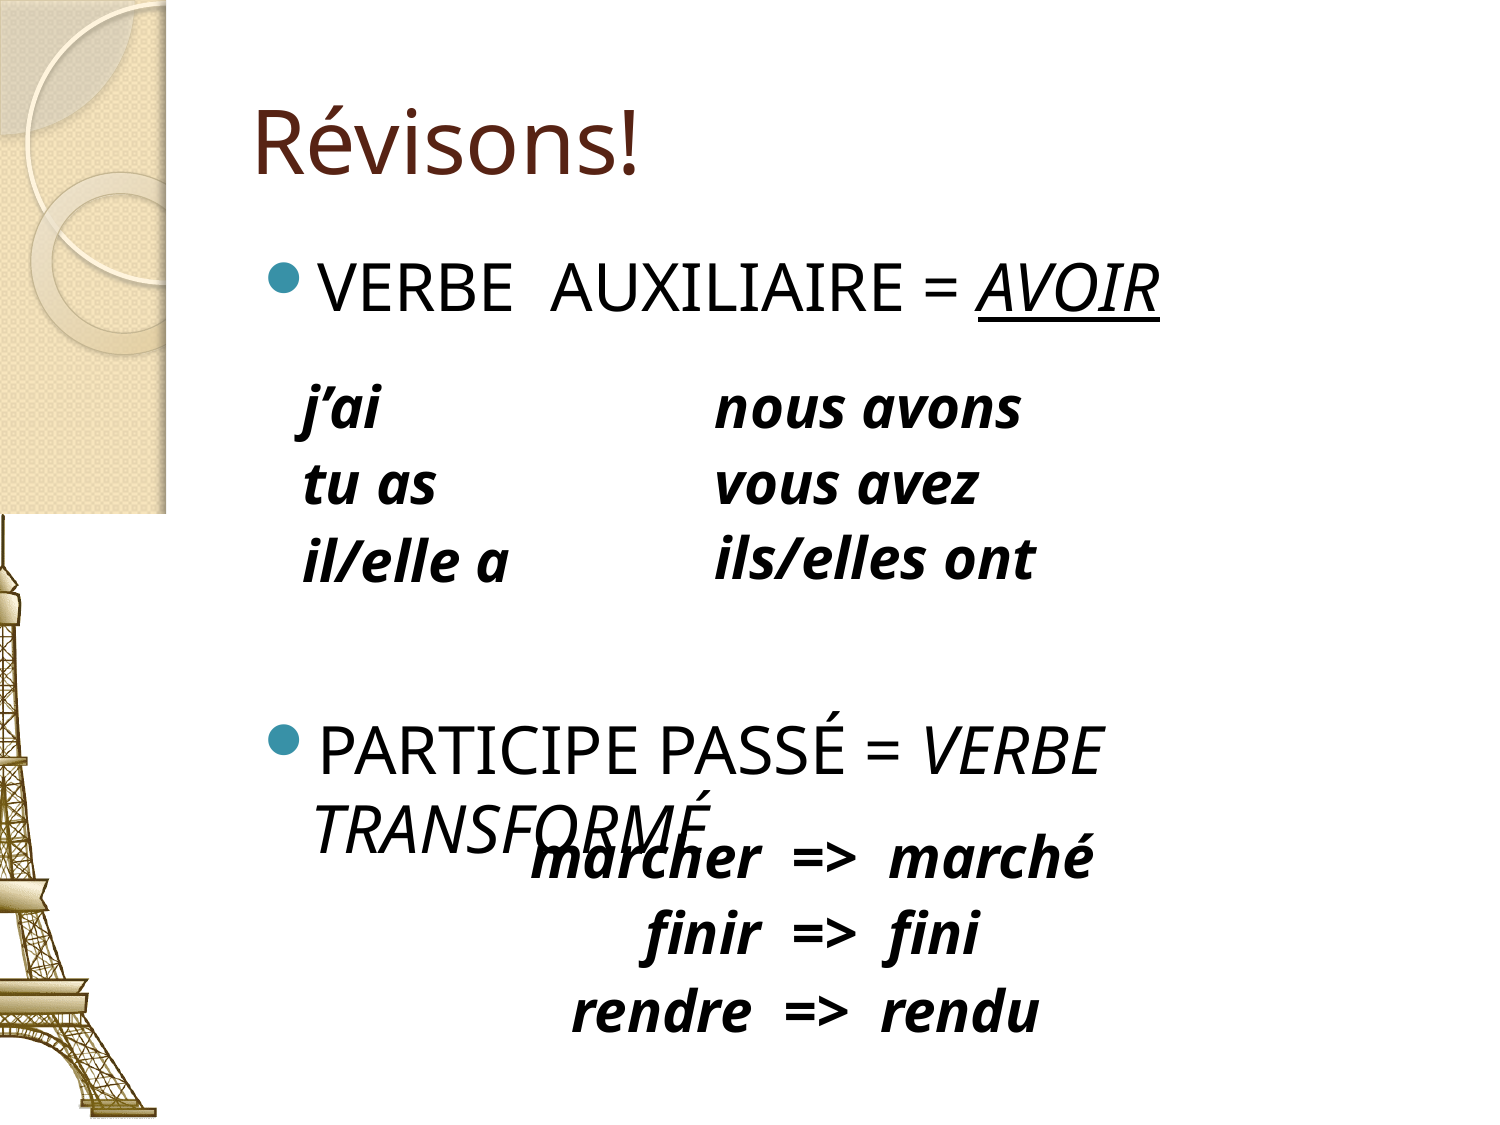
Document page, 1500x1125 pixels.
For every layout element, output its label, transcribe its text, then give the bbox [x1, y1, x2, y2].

text_box vous avez [699, 439, 1188, 514]
text_box finir => fini [237, 889, 1388, 966]
text_box marcher => marché [275, 812, 1350, 889]
picture [0, 514, 167, 1125]
list VERBE AUXILIAIRE = AVOIR PARTICIPE PASSÉ = VERBE TRANSFORMÉ [235, 237, 1500, 1075]
title Révisons! [235, 45, 1466, 233]
text_box rendre => rendu [225, 966, 1388, 1052]
text_box tu as [287, 439, 600, 516]
text_box ils/elles ont [699, 514, 1188, 599]
text_box j’ai [287, 362, 600, 439]
text_box nous avons [699, 362, 1188, 439]
text_box il/elle a [287, 516, 600, 602]
